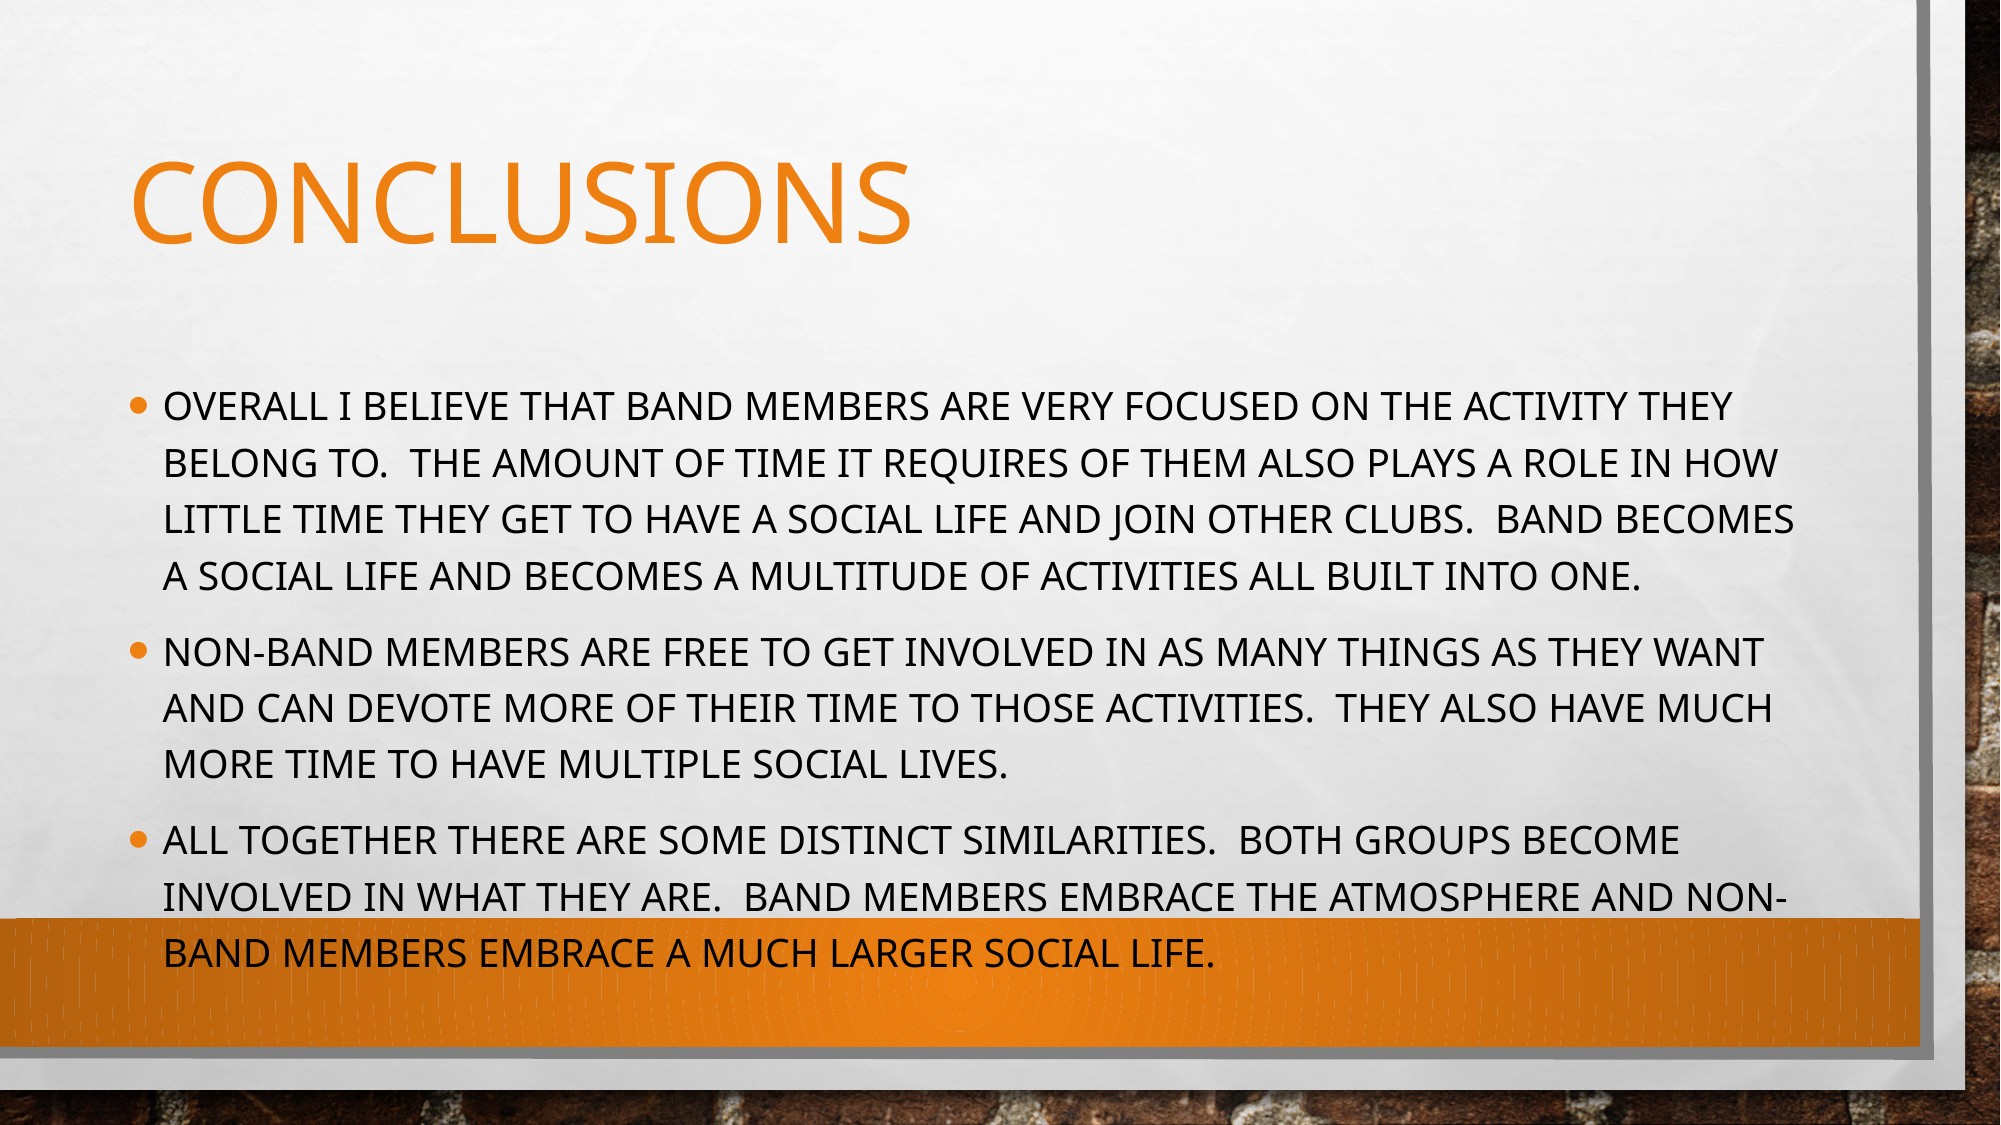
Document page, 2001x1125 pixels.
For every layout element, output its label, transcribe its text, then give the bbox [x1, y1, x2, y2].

list Overall I believe that band members are very focused on the activity they belong to. The amount of time it requires of them also plays a role in how little time they get to have a social life and join other clubs. Band becomes a social life and becomes a multitude of activities all built into one. Non-Band members are free to get involved in as many things as they want and can devote more of their time to those activities. They also have much more time to have multiple social lives. All together there are some distinct similarities. Both groups become involved in what they are. Band members embrace the atmosphere and non-band members embrace a much larger social life. [112, 338, 1818, 1010]
title conclusions [112, 112, 1818, 302]
picture [0, 0, 2000, 1125]
